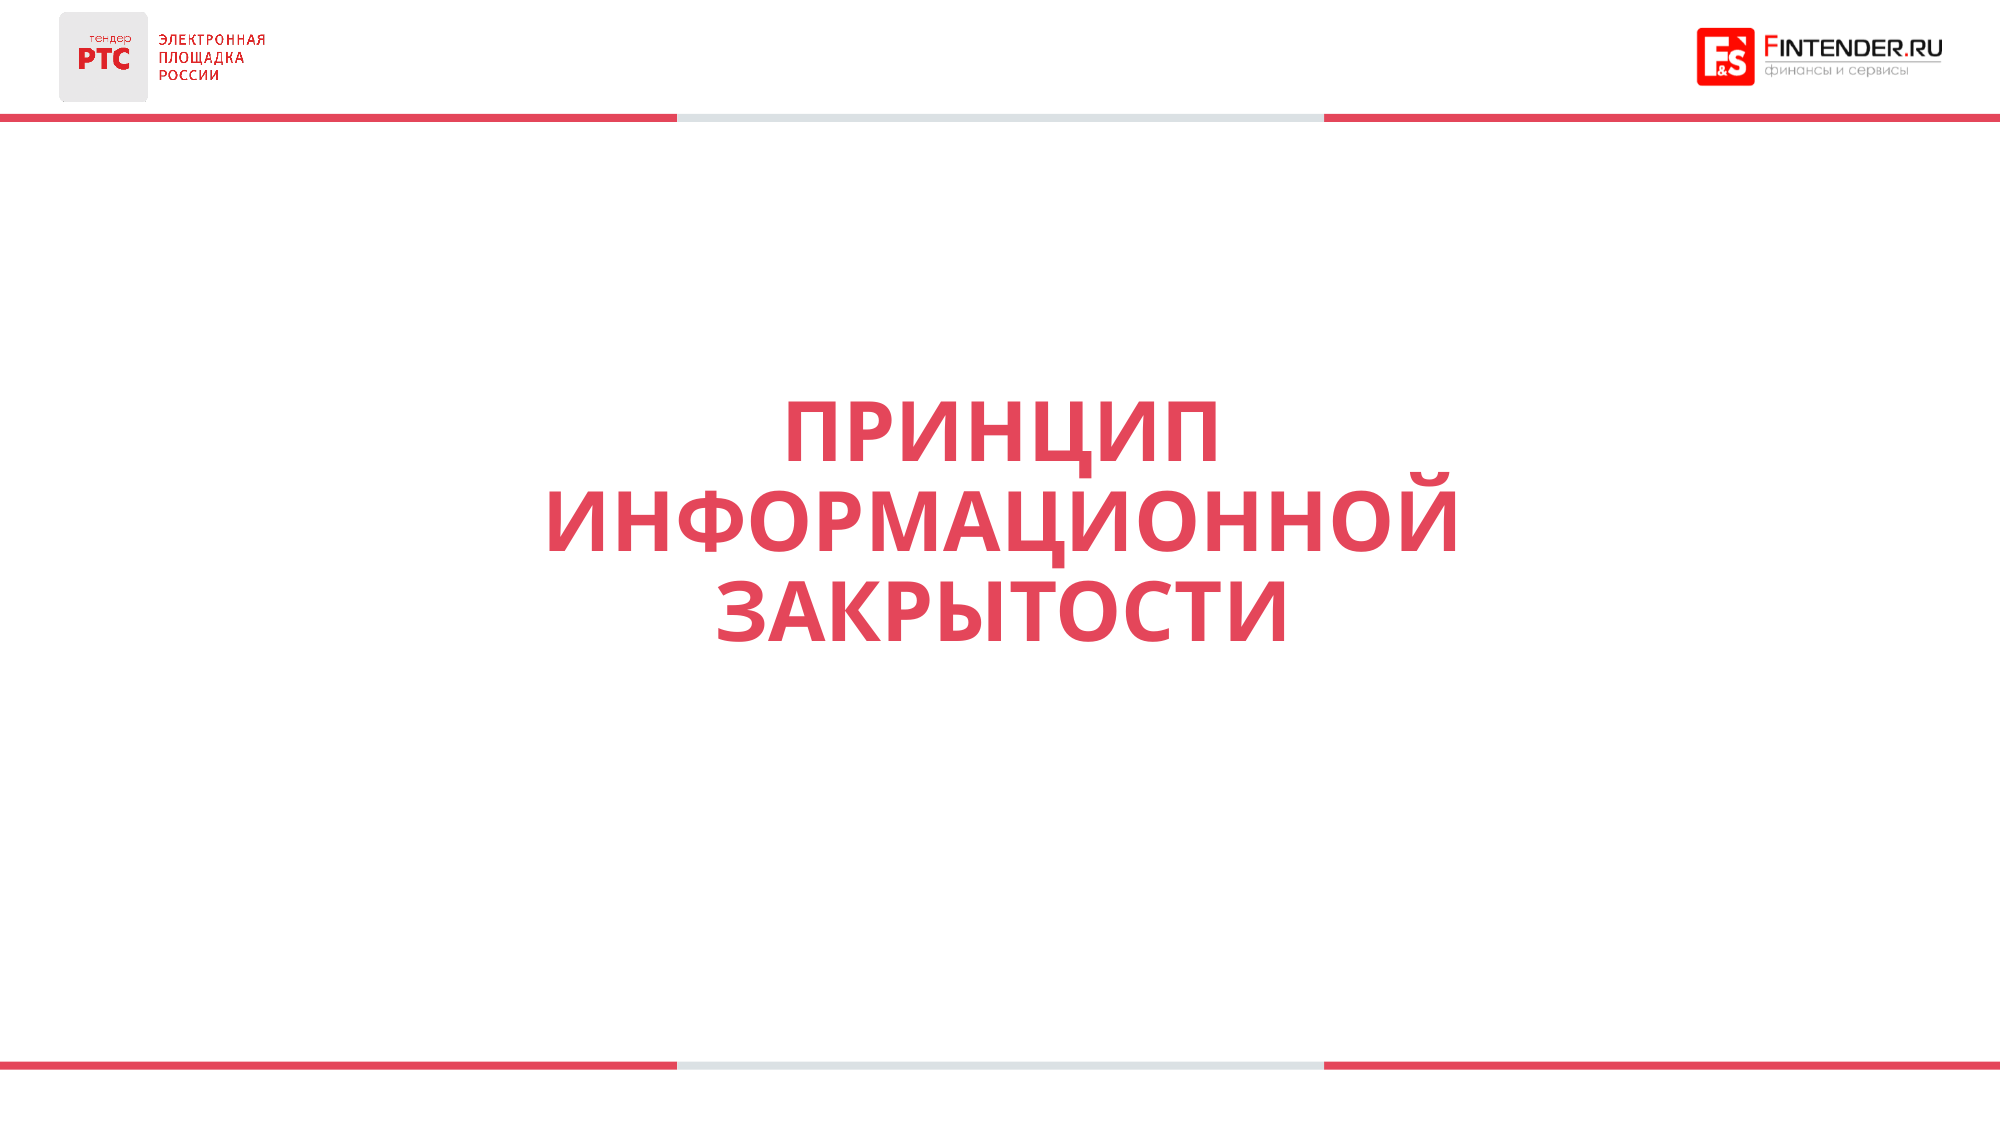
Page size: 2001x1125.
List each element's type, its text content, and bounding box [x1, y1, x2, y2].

picture [59, 12, 265, 102]
picture [1696, 18, 1942, 95]
text_box [540, 54, 1930, 197]
text_box ПРИНЦИП ИНФОРМАЦИОННОЙ ЗАКРЫТОСТИ [324, 382, 1682, 560]
